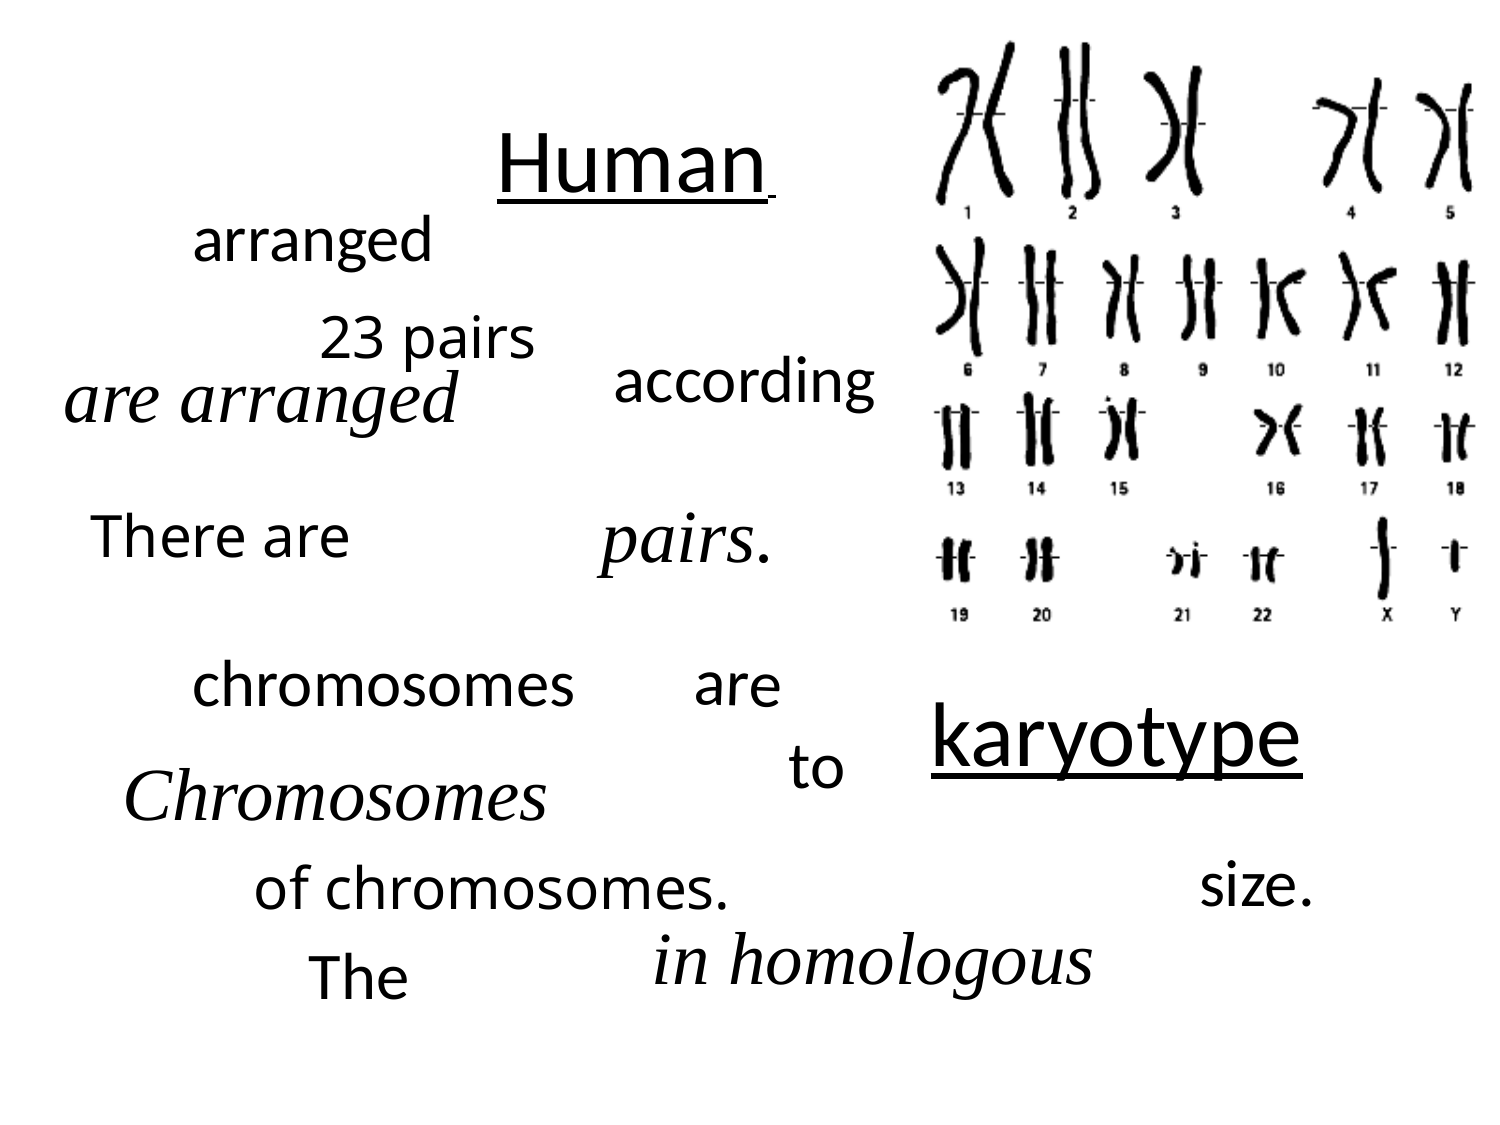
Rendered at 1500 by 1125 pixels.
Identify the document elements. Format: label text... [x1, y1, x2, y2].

text_box in homologous [636, 902, 1129, 1008]
text_box of chromosomes. [239, 843, 746, 929]
text_box pairs. [587, 480, 790, 586]
text_box are [678, 630, 815, 729]
picture [913, 34, 1500, 657]
text_box are arranged [49, 339, 493, 445]
text_box chromosomes [177, 632, 591, 728]
text_box 23 pairs [304, 292, 568, 378]
text_box karyotype [915, 667, 1318, 793]
text_box Chromosomes [107, 738, 583, 843]
text_box according [599, 328, 892, 423]
text_box to [773, 714, 861, 810]
text_box Human [481, 93, 792, 219]
text_box arranged [177, 187, 451, 283]
text_box The [293, 929, 425, 1021]
text_box There are [75, 492, 382, 577]
text_box size. [1184, 831, 1331, 927]
